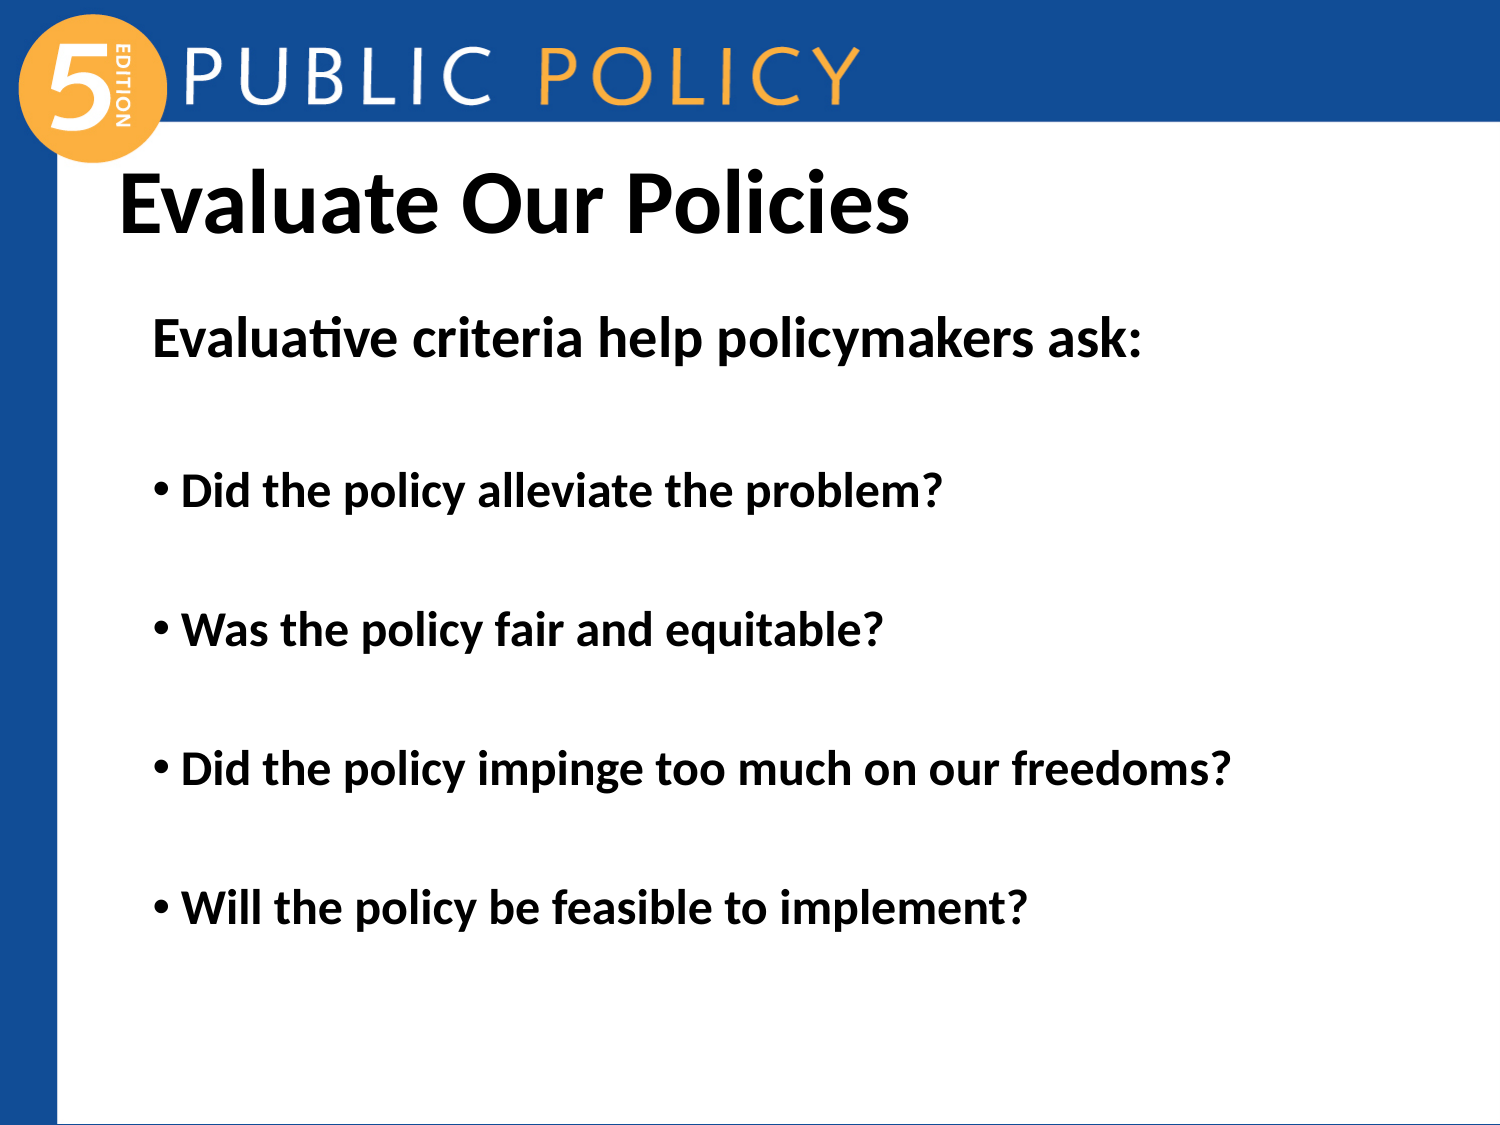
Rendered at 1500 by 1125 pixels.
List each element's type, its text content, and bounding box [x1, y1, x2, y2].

picture [0, 0, 1500, 1125]
title Evaluate Our Policies [103, 95, 1397, 313]
list Evaluative criteria help policymakers ask: Did the policy alleviate the problem? Was the policy fair and equitable? Did the policy impinge too much on our freedoms? Will the policy be feasible to implement? [137, 299, 1397, 1014]
